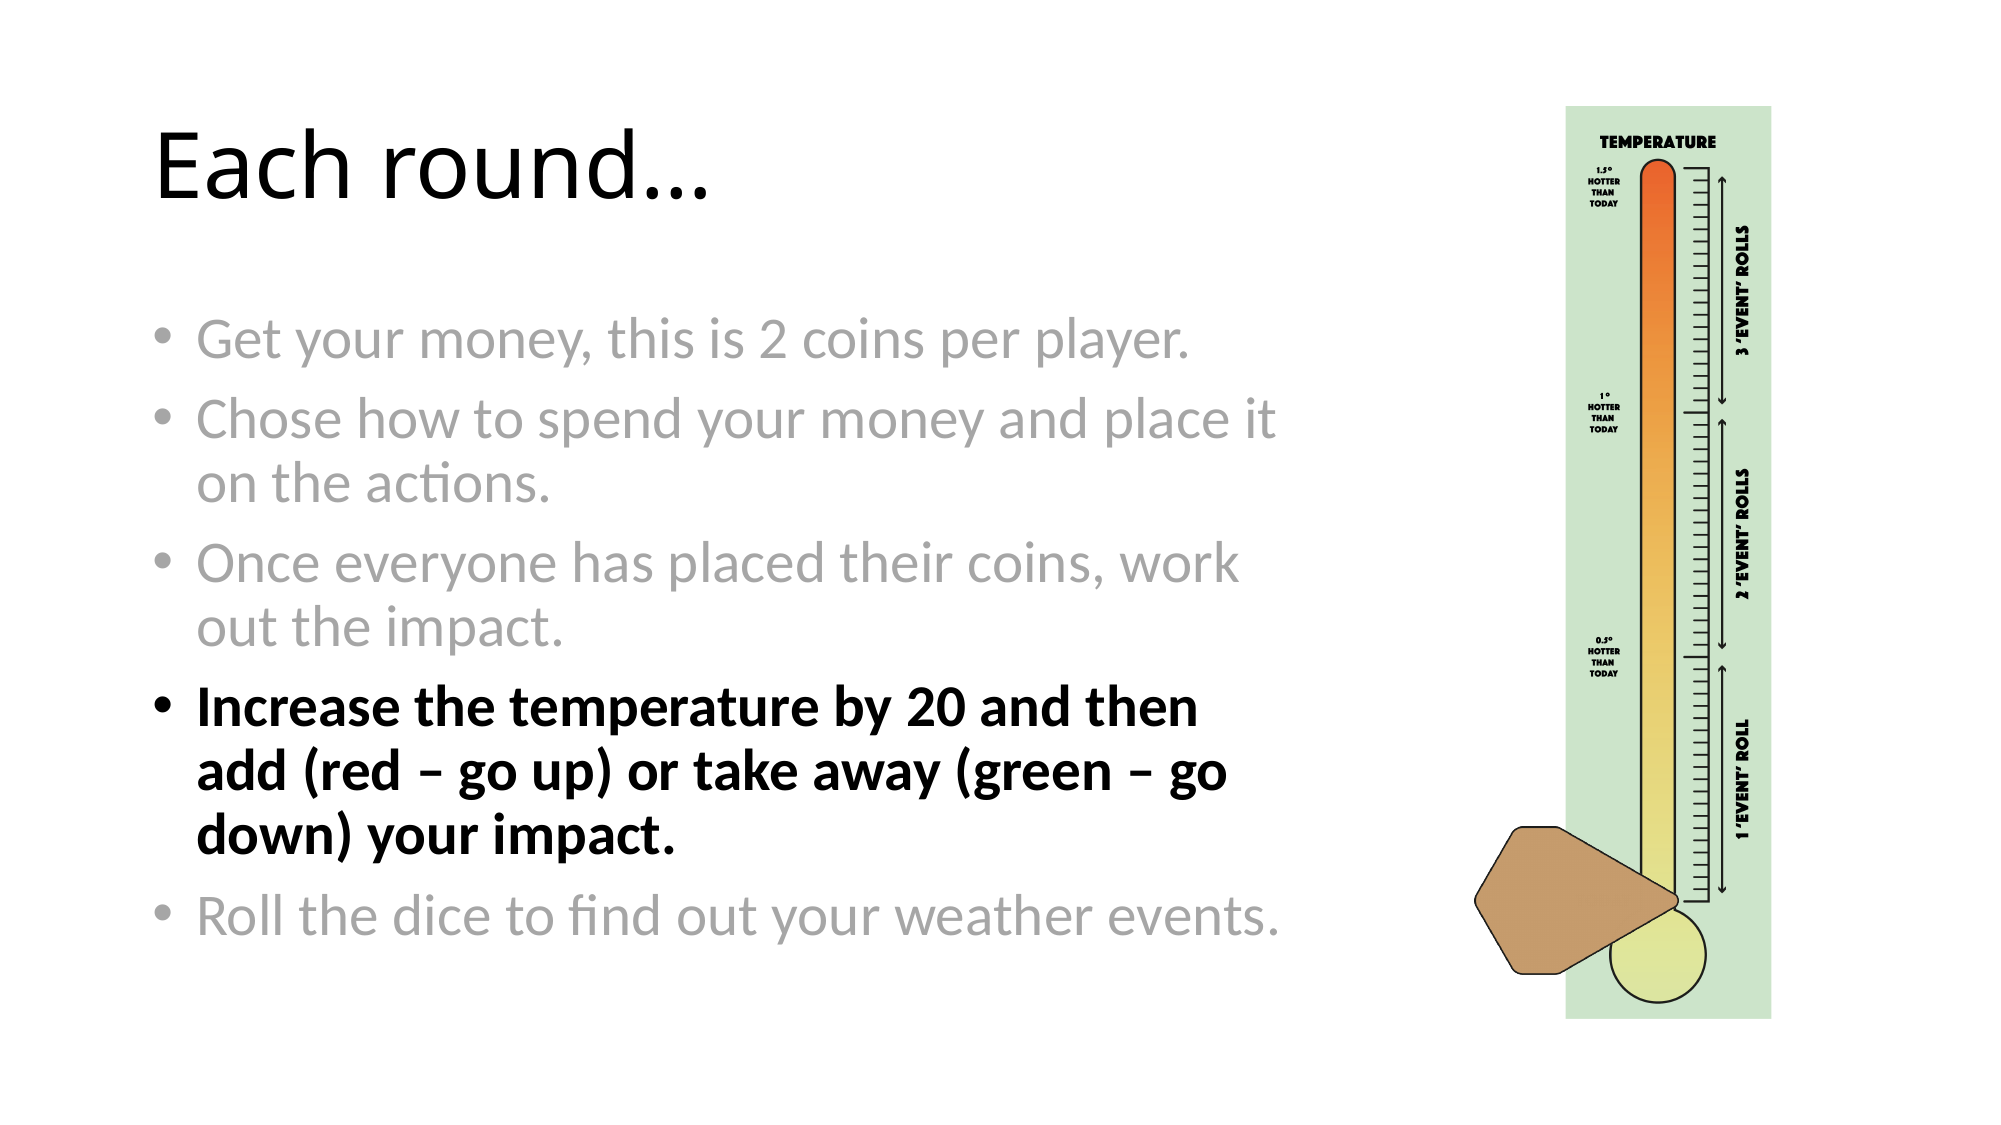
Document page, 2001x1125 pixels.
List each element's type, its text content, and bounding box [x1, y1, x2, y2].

list Get your money, this is 2 coins per player. Chose how to spend your money and place it on the actions. Once everyone has placed their coins, work out the impact. Increase the temperature by 20 and then add (red – go up) or take away (green – go down) your impact. Roll the dice to find out your weather events. [137, 299, 1302, 1014]
picture [1474, 106, 1772, 1019]
title Each round… [137, 59, 1863, 278]
